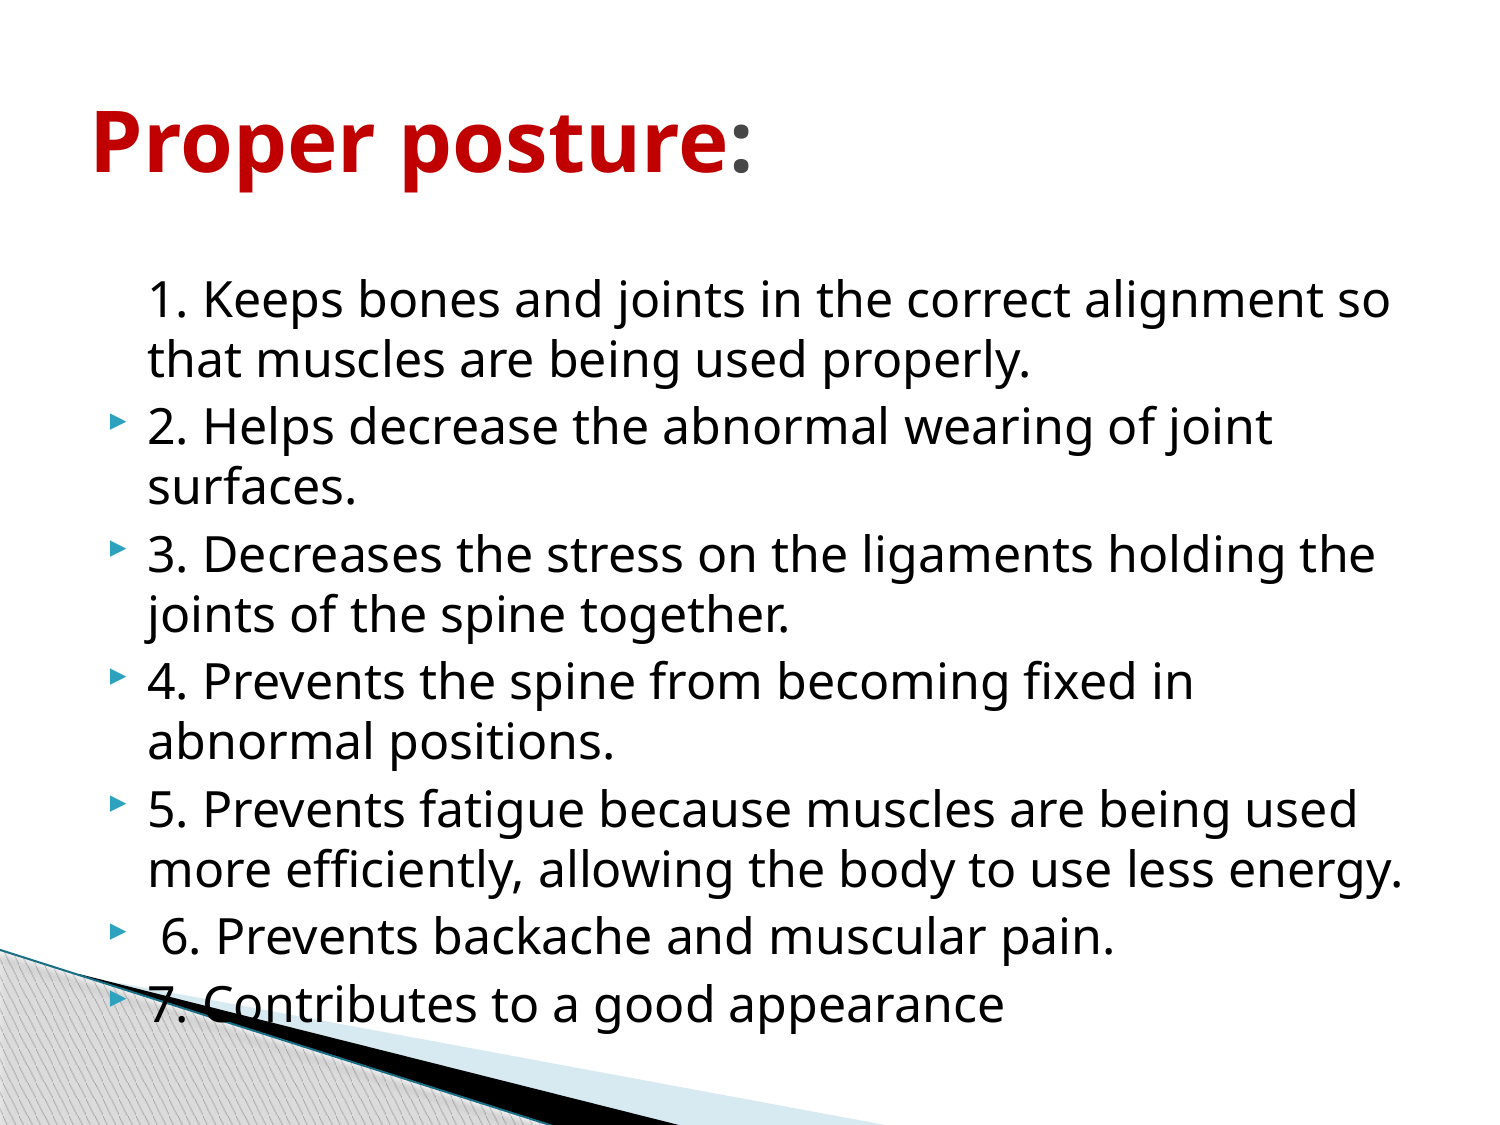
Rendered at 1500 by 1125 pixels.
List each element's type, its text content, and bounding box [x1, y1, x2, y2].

title Proper posture: [75, 45, 1425, 233]
list 1. Keeps bones and joints in the correct alignment so that muscles are being used properly. 2. Helps decrease the abnormal wearing of joint surfaces. 3. Decreases the stress on the ligaments holding the joints of the spine together. 4. Prevents the spine from becoming fixed in abnormal positions. 5. Prevents fatigue because muscles are being used more efficiently, allowing the body to use less energy. 6. Prevents backache and muscular pain. 7. Contributes to a good appearance [75, 233, 1425, 1063]
